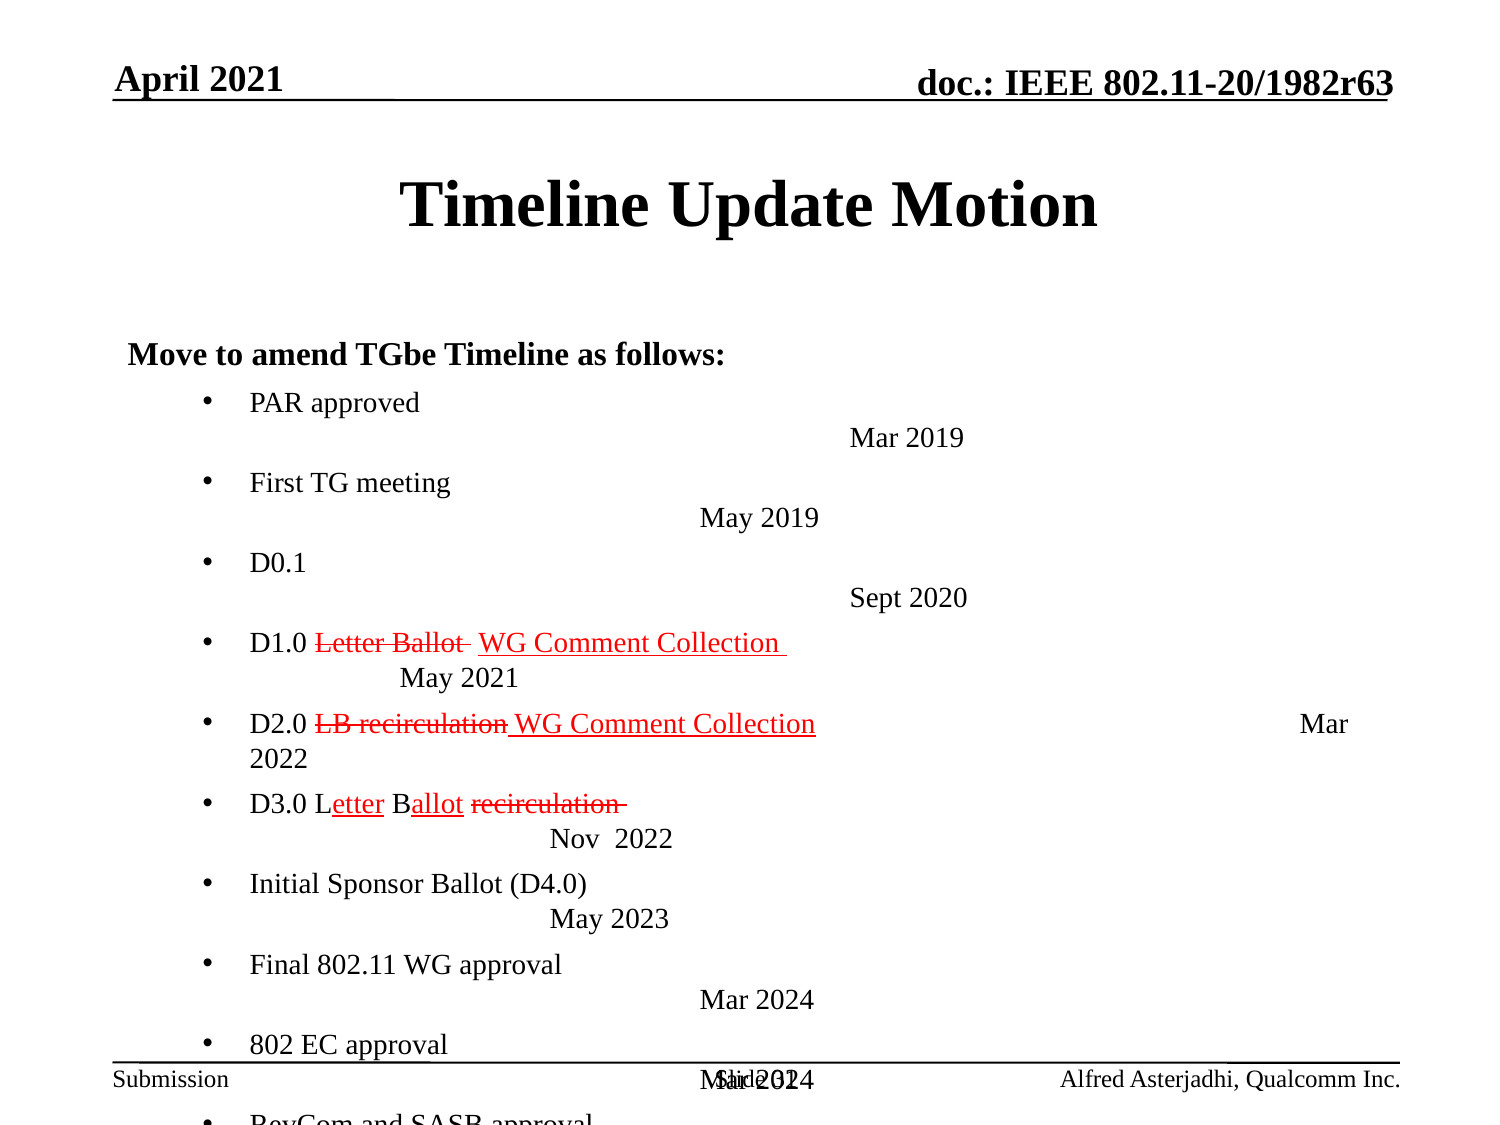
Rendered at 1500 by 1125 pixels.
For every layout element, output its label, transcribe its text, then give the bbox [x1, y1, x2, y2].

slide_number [114, 54, 423, 100]
list Move to amend TGbe Timeline as follows: PAR approved Mar 2019 First TG meeting May 2019 D0.1 Sept 2020 D1.0 Letter Ballot WG Comment Collection May 2021 D2.0 LB recirculation WG Comment Collection Mar 2022 D3.0 Letter Ballot recirculation Nov 2022 Initial Sponsor Ballot (D4.0) May 2023 Final 802.11 WG approval Mar 2024 802 EC approval Mar 2024 RevCom and SASB approval May 2024 Move: Bin Tian Second: Matthew Fischer Discussion: Minor discussion on whether motion number is needed. Not necessary. Result: Approved with unanimous consent. [112, 324, 1388, 1063]
footer Alfred Asterjadhi, Qualcomm Inc. [878, 1061, 1402, 1093]
slide_number Slide 31 [712, 1061, 800, 1123]
title Timeline Update Motion [112, 112, 1388, 288]
